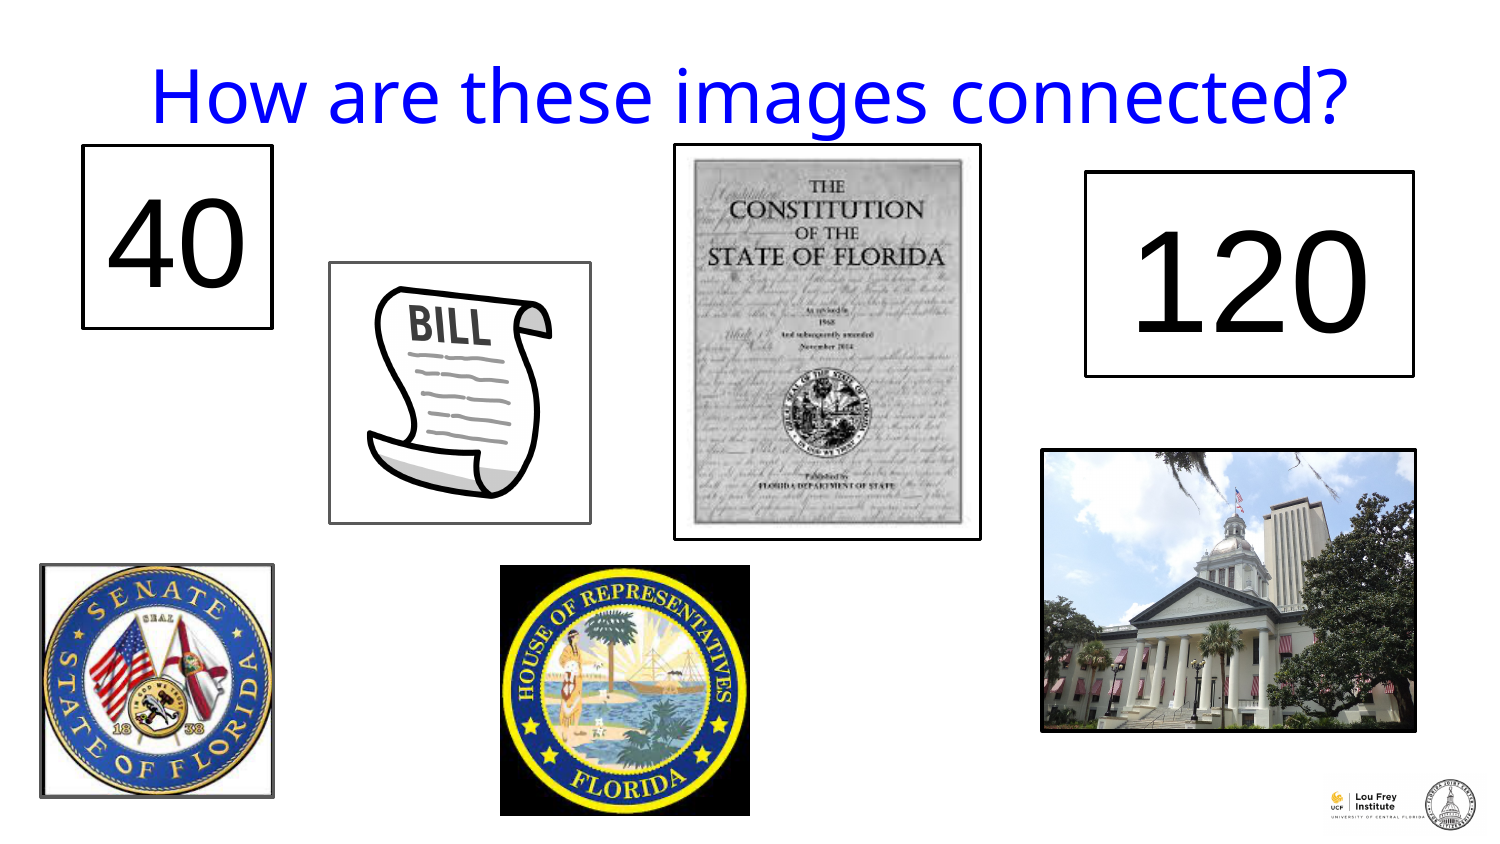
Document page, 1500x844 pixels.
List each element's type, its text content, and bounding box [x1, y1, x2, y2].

text_box 40 [83, 145, 272, 329]
picture [1323, 773, 1487, 836]
picture [330, 263, 589, 522]
picture [42, 565, 273, 796]
picture [500, 565, 751, 816]
picture [1043, 451, 1415, 730]
text_box 120 [1085, 171, 1414, 377]
title How are these images connected? [51, 24, 1449, 163]
picture [675, 145, 980, 539]
